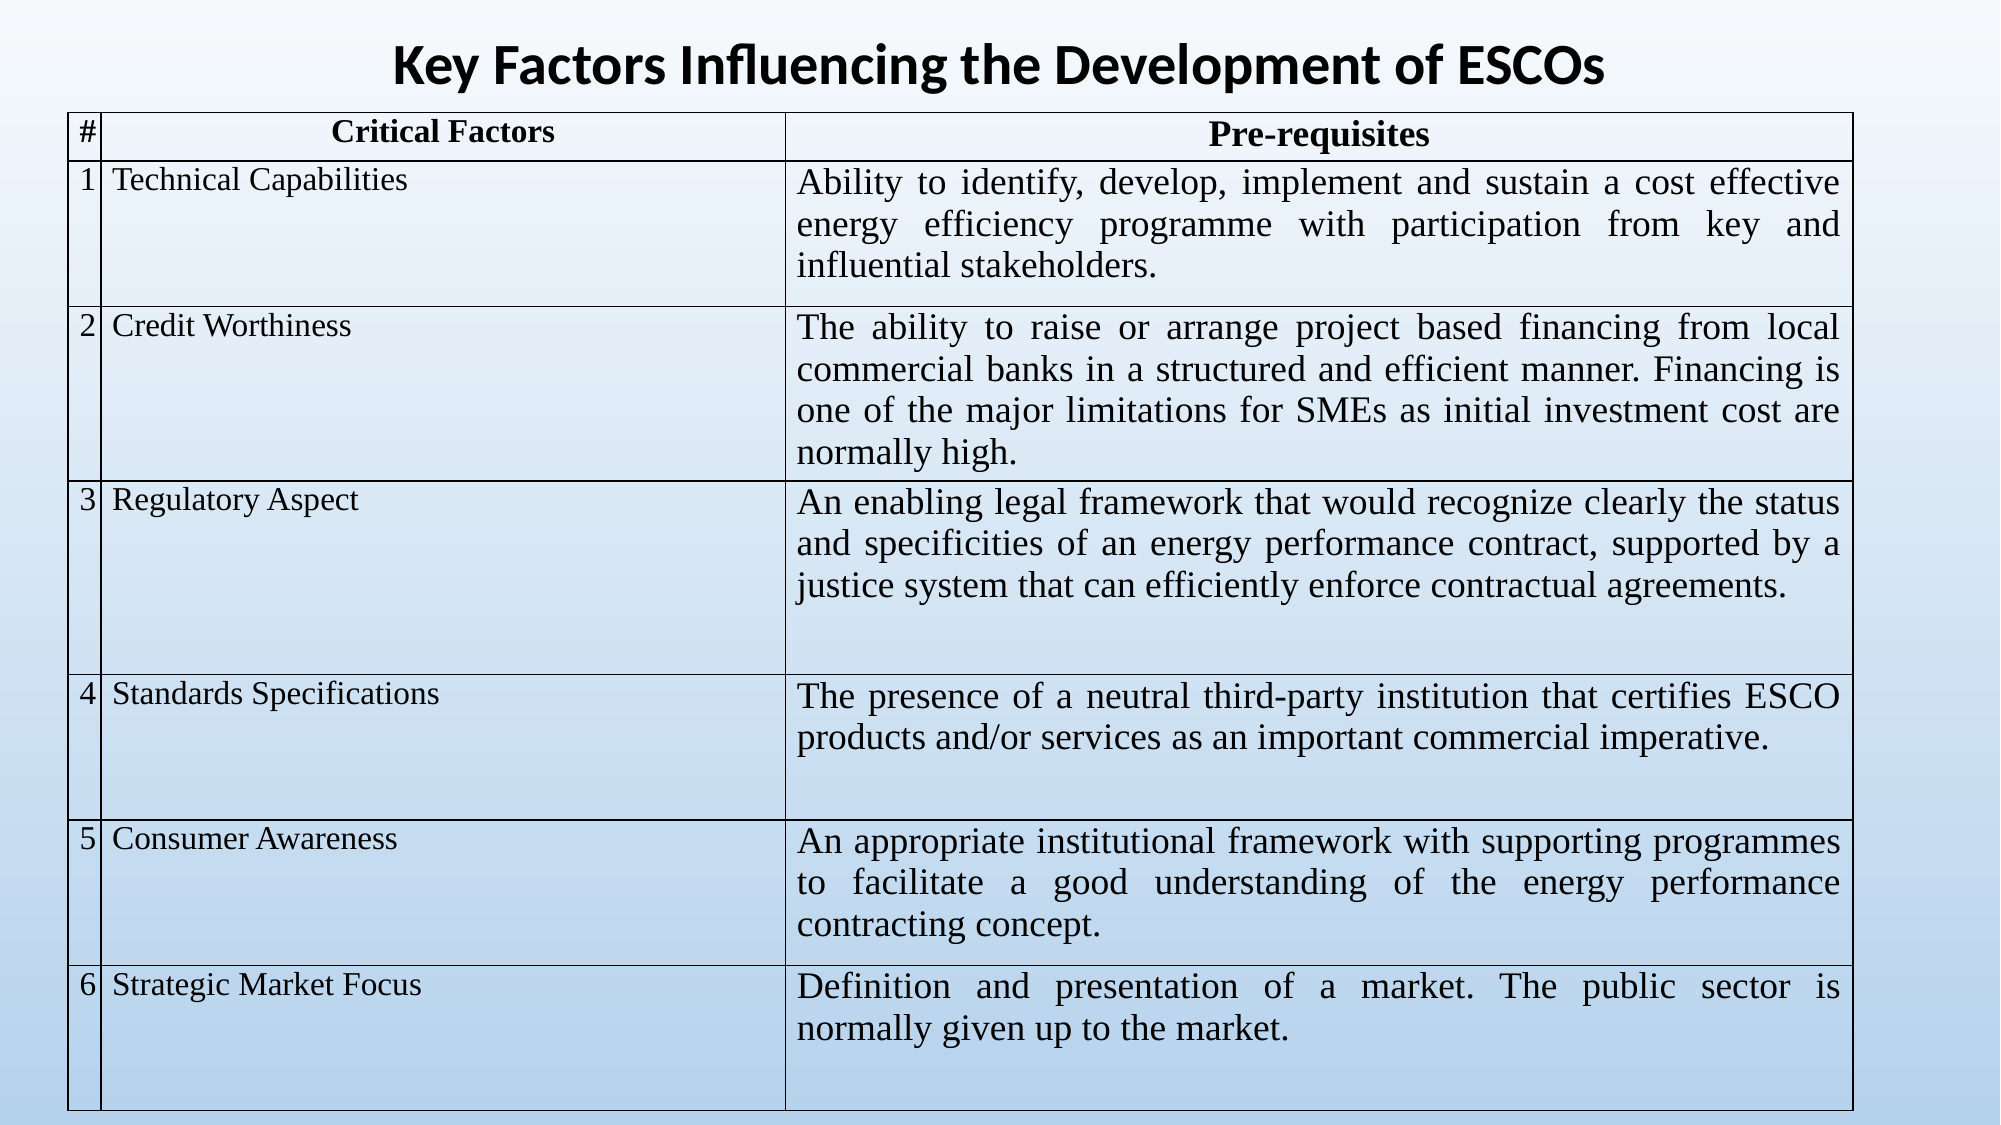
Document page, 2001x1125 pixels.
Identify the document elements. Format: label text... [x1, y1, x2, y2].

table_header # [69, 113, 100, 160]
table_cell Standards Specifications [102, 675, 785, 819]
table_cell The ability to raise or arrange project based financing from local commercial banks in a structured and efficient manner. Financing is one of the major limitations for SMEs as initial investment cost are normally high. [786, 307, 1852, 480]
table_cell Credit Worthiness [102, 307, 785, 480]
table_cell 4 [69, 675, 100, 819]
table_cell The presence of a neutral third-party institution that certifies ESCO products and/or services as an important commercial imperative. [786, 675, 1852, 819]
table_cell Ability to identify, develop, implement and sustain a cost effective energy efficiency programme with participation from key and influential stakeholders. [786, 162, 1852, 306]
table_cell An appropriate institutional framework with supporting programmes to facilitate a good understanding of the energy performance contracting concept. [786, 821, 1852, 965]
table_header Pre-requisites [786, 113, 1852, 160]
table_cell 5 [69, 821, 100, 965]
table_cell Technical Capabilities [102, 162, 785, 306]
table_cell 3 [69, 482, 100, 674]
table_cell An enabling legal framework that would recognize clearly the status and specificities of an energy performance contract, supported by a justice system that can efficiently enforce contractual agreements. [786, 482, 1852, 674]
table_cell Consumer Awareness [102, 821, 785, 965]
table_cell 2 [69, 307, 100, 480]
table_cell Regulatory Aspect [102, 482, 785, 674]
table_cell Definition and presentation of a market. The public sector is normally given up to the market. [786, 966, 1852, 1110]
table_header Critical Factors [102, 113, 785, 160]
table_cell 1 [69, 162, 100, 306]
text_box Key Factors Influencing the Development of ESCOs [249, 19, 1750, 104]
table_cell Strategic Market Focus [102, 966, 785, 1110]
table_cell 6 [69, 966, 100, 1110]
